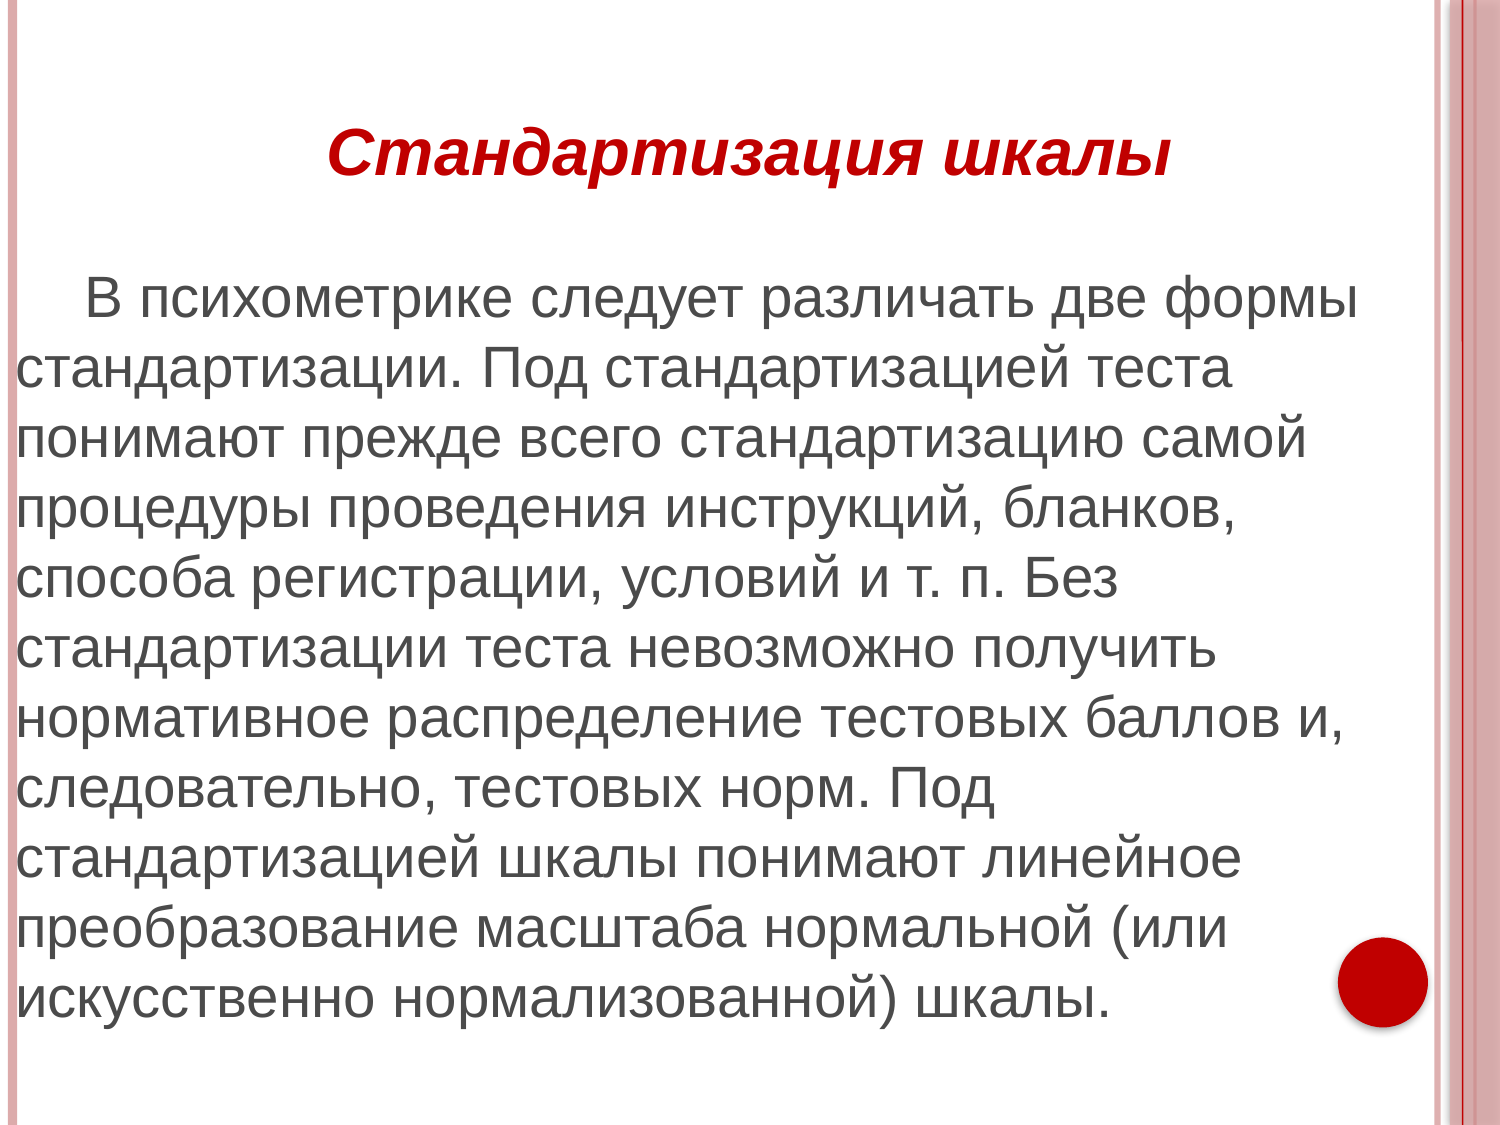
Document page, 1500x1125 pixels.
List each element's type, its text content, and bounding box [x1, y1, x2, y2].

text_box Стандартизация шкалы В психометрике следует различать две формы стандартизации. Под стандартизацией теста понимают прежде всего стандартизацию самой процедуры проведения инструкций, бланков, способа регистрации, условий и т. п. Без стандартизации теста невозможно получить нормативное распределение тестовых баллов и, следовательно, тестовых норм. Под стандартизацией шкалы понимают линейное преобразование масштаба нормальной (или искусственно нормализованной) шкалы. [0, 101, 1500, 1037]
